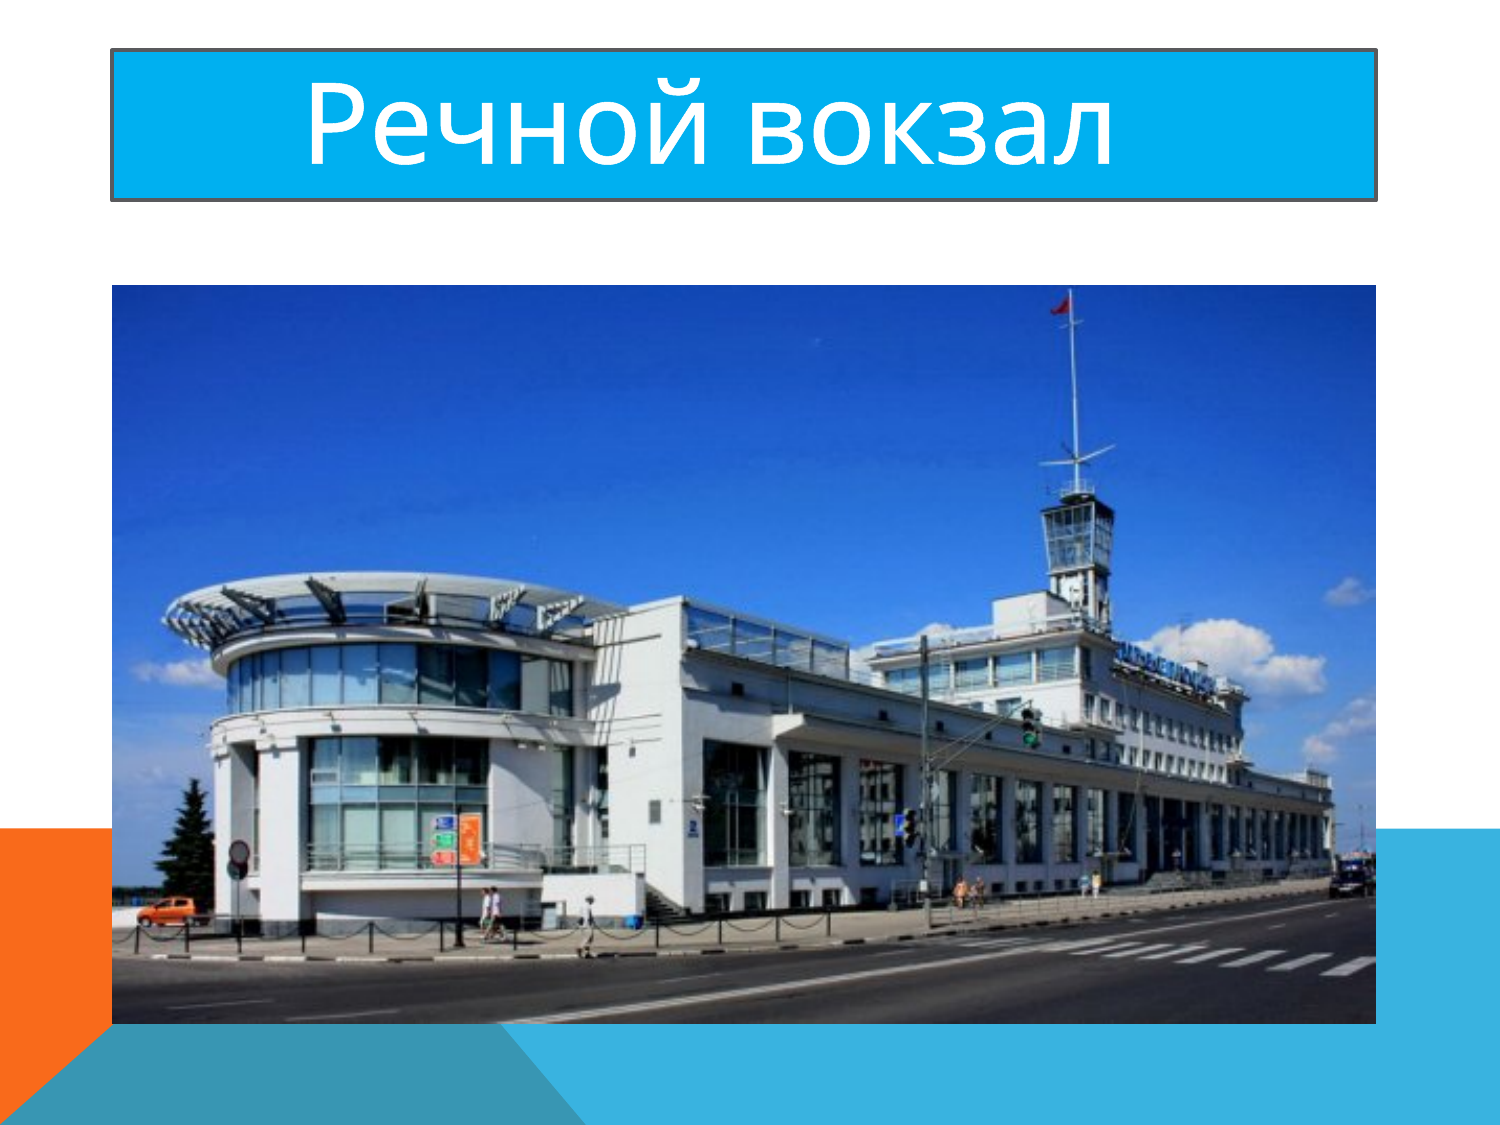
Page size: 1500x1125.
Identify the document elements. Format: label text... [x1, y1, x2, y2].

text_box [110, 48, 1378, 202]
text_box Речной вокзал [286, 43, 1134, 194]
picture [111, 285, 1377, 1024]
